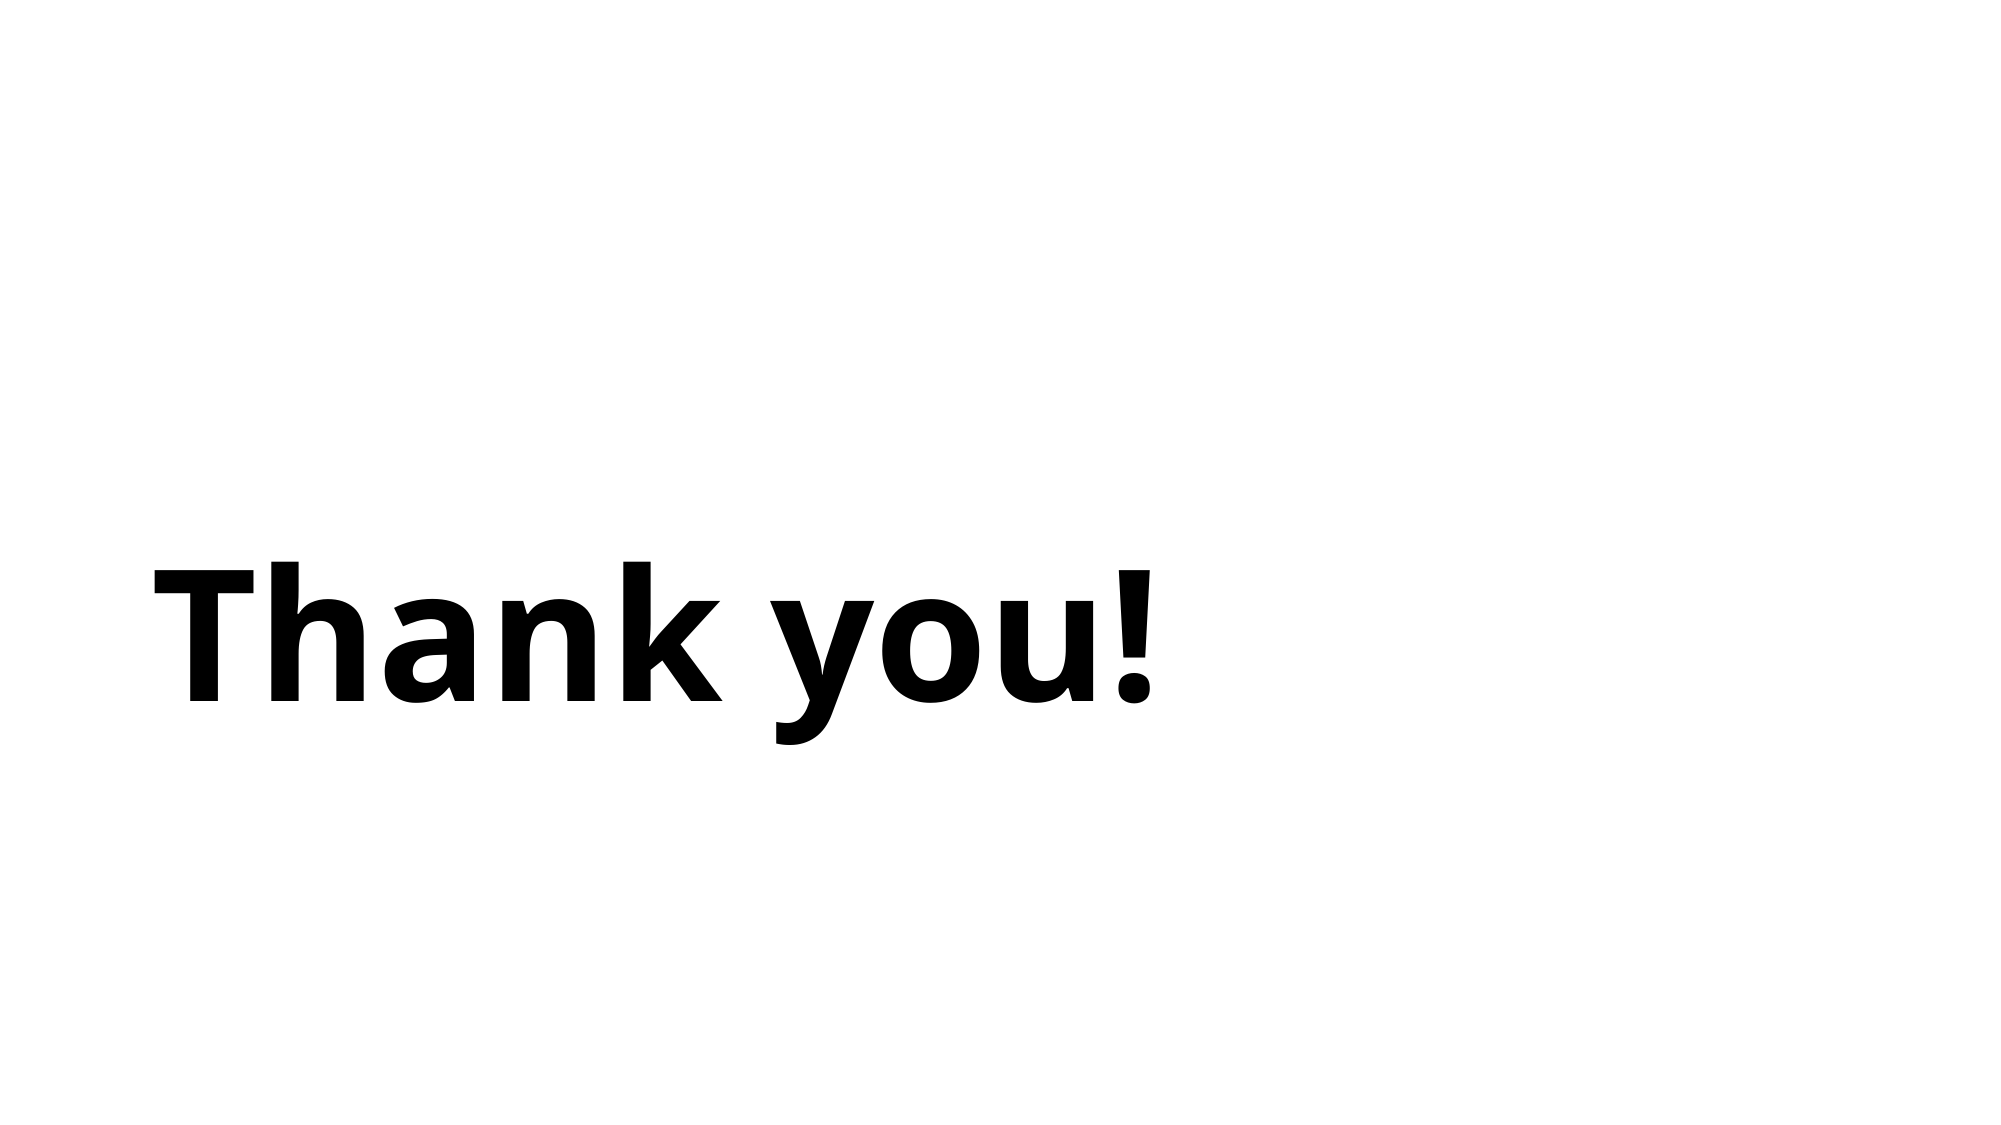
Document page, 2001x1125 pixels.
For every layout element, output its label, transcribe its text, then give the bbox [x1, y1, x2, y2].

title Thank you! [136, 280, 1862, 749]
